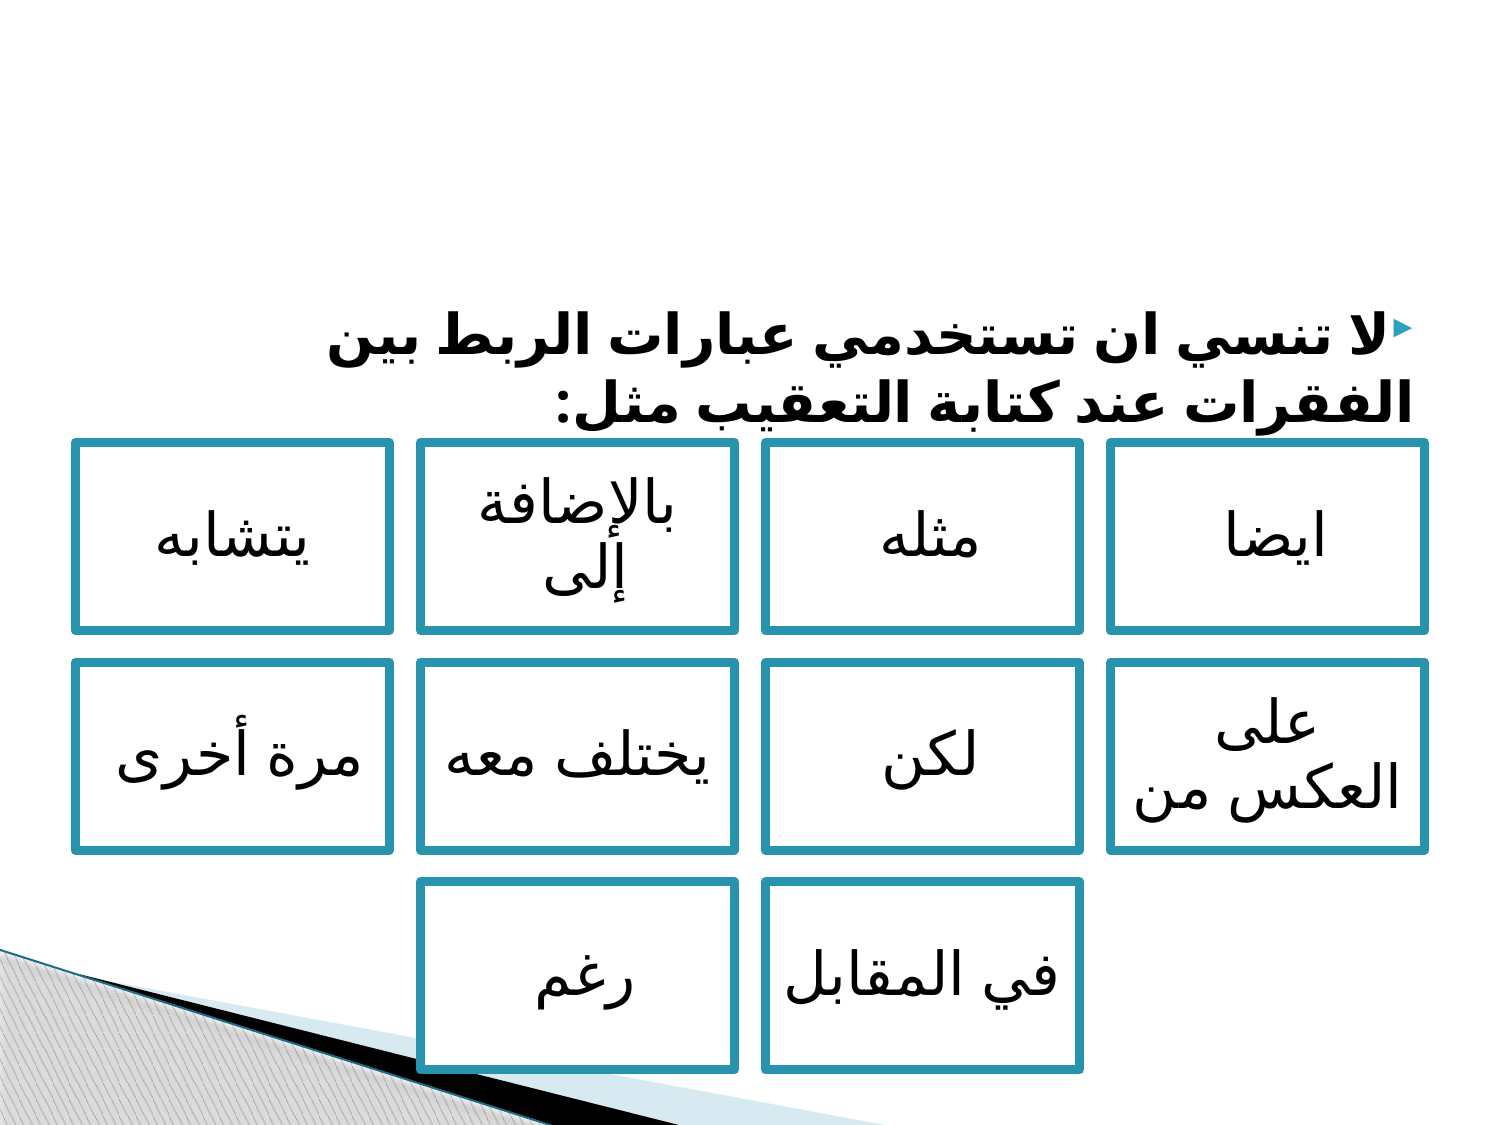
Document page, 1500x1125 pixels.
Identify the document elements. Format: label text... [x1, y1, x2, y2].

text_box لا تنسي ان تستخدمي عبارات الربط بين الفقرات عند كتابة التعقيب مثل: [80, 291, 1431, 442]
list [74, 432, 1426, 1081]
